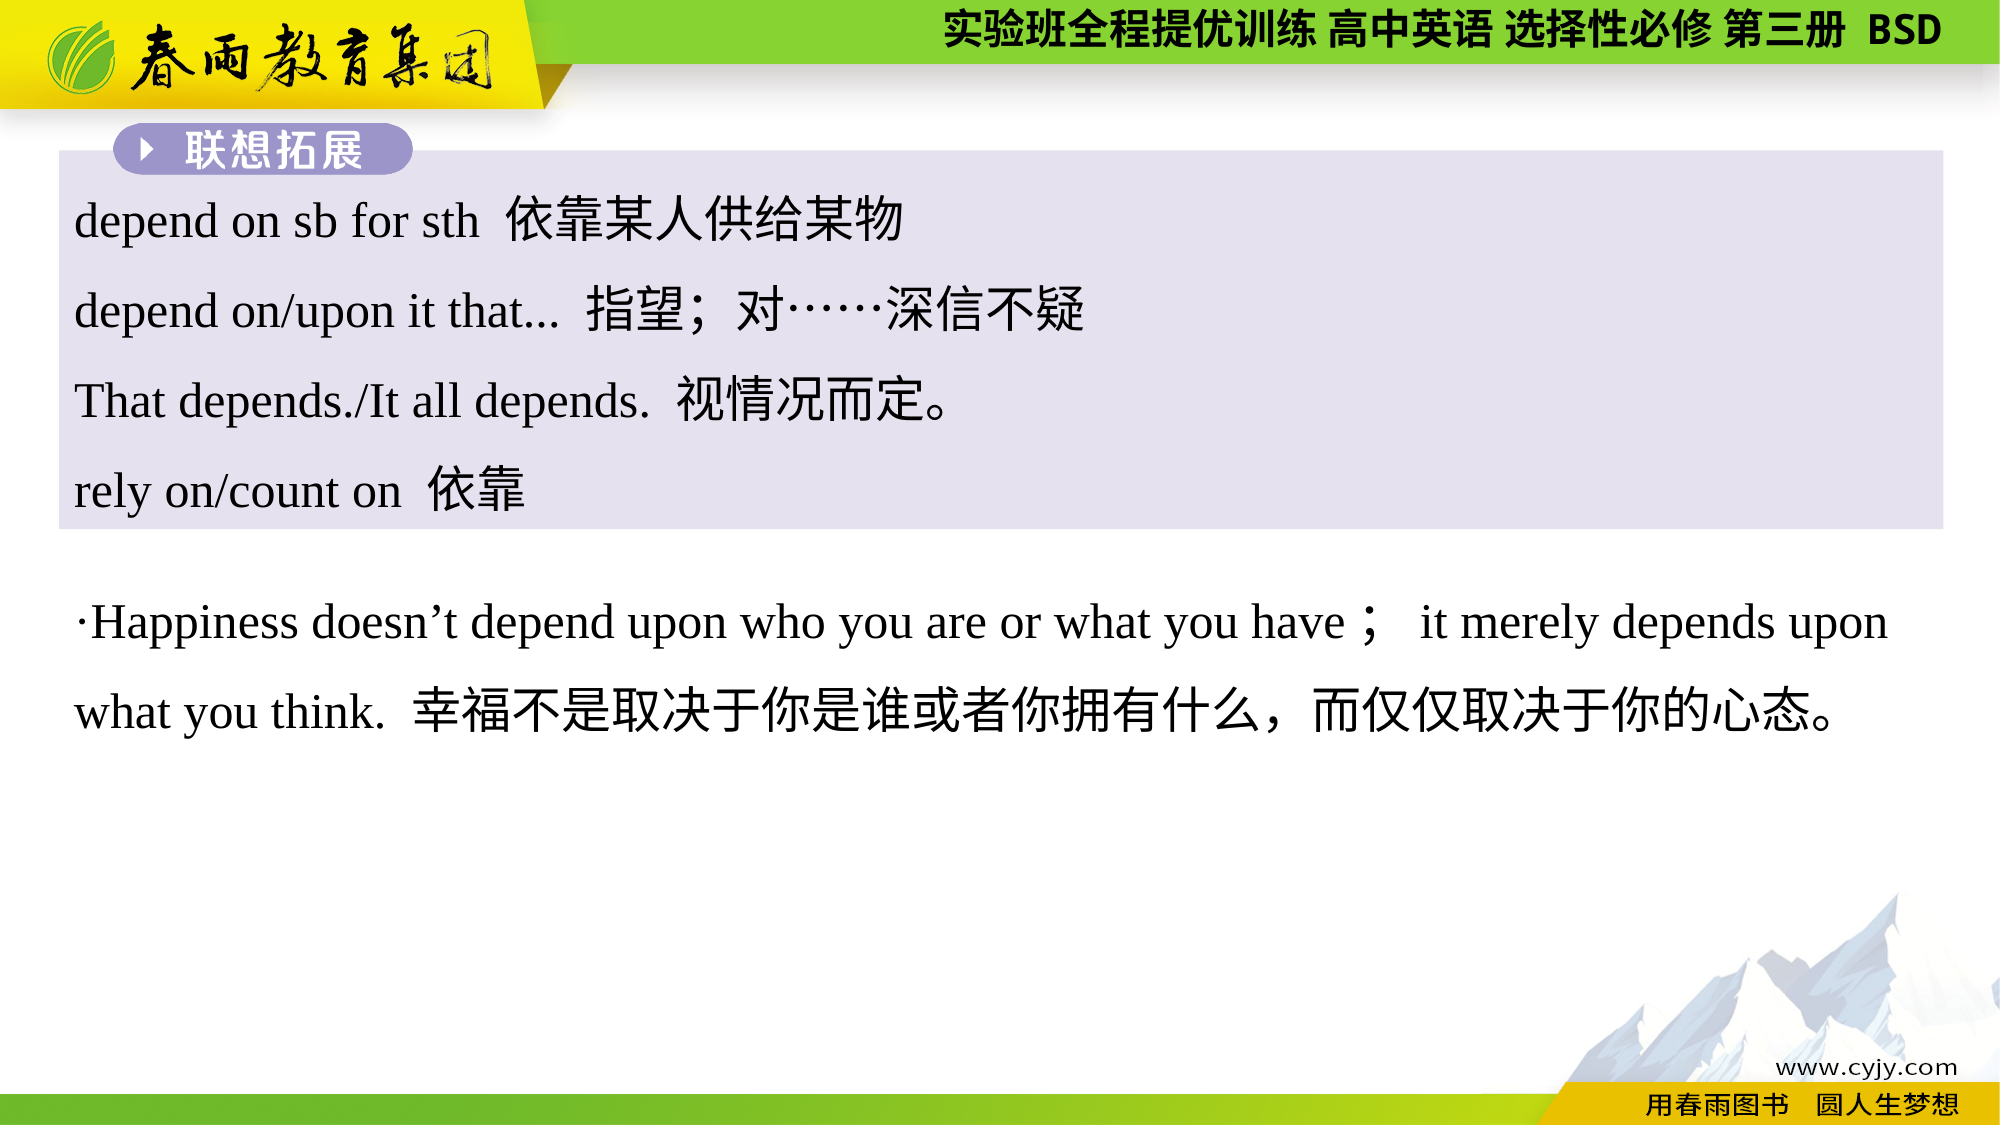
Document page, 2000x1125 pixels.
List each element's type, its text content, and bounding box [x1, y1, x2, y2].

text_box ·Happiness doesn’t depend upon who you are or what you have；it merely depends upon what you think. 幸福不是取决于你是谁或者你拥有什么，而仅仅取决于你的心态。 [59, 550, 1944, 746]
list depend on sb for sth 依靠某人供给某物 depend on/upon it that... 指望；对……深信不疑 That depends./It all depends. 视情况而定。 rely on/count on 依靠 [59, 150, 1944, 530]
picture [0, 0, 2000, 1125]
